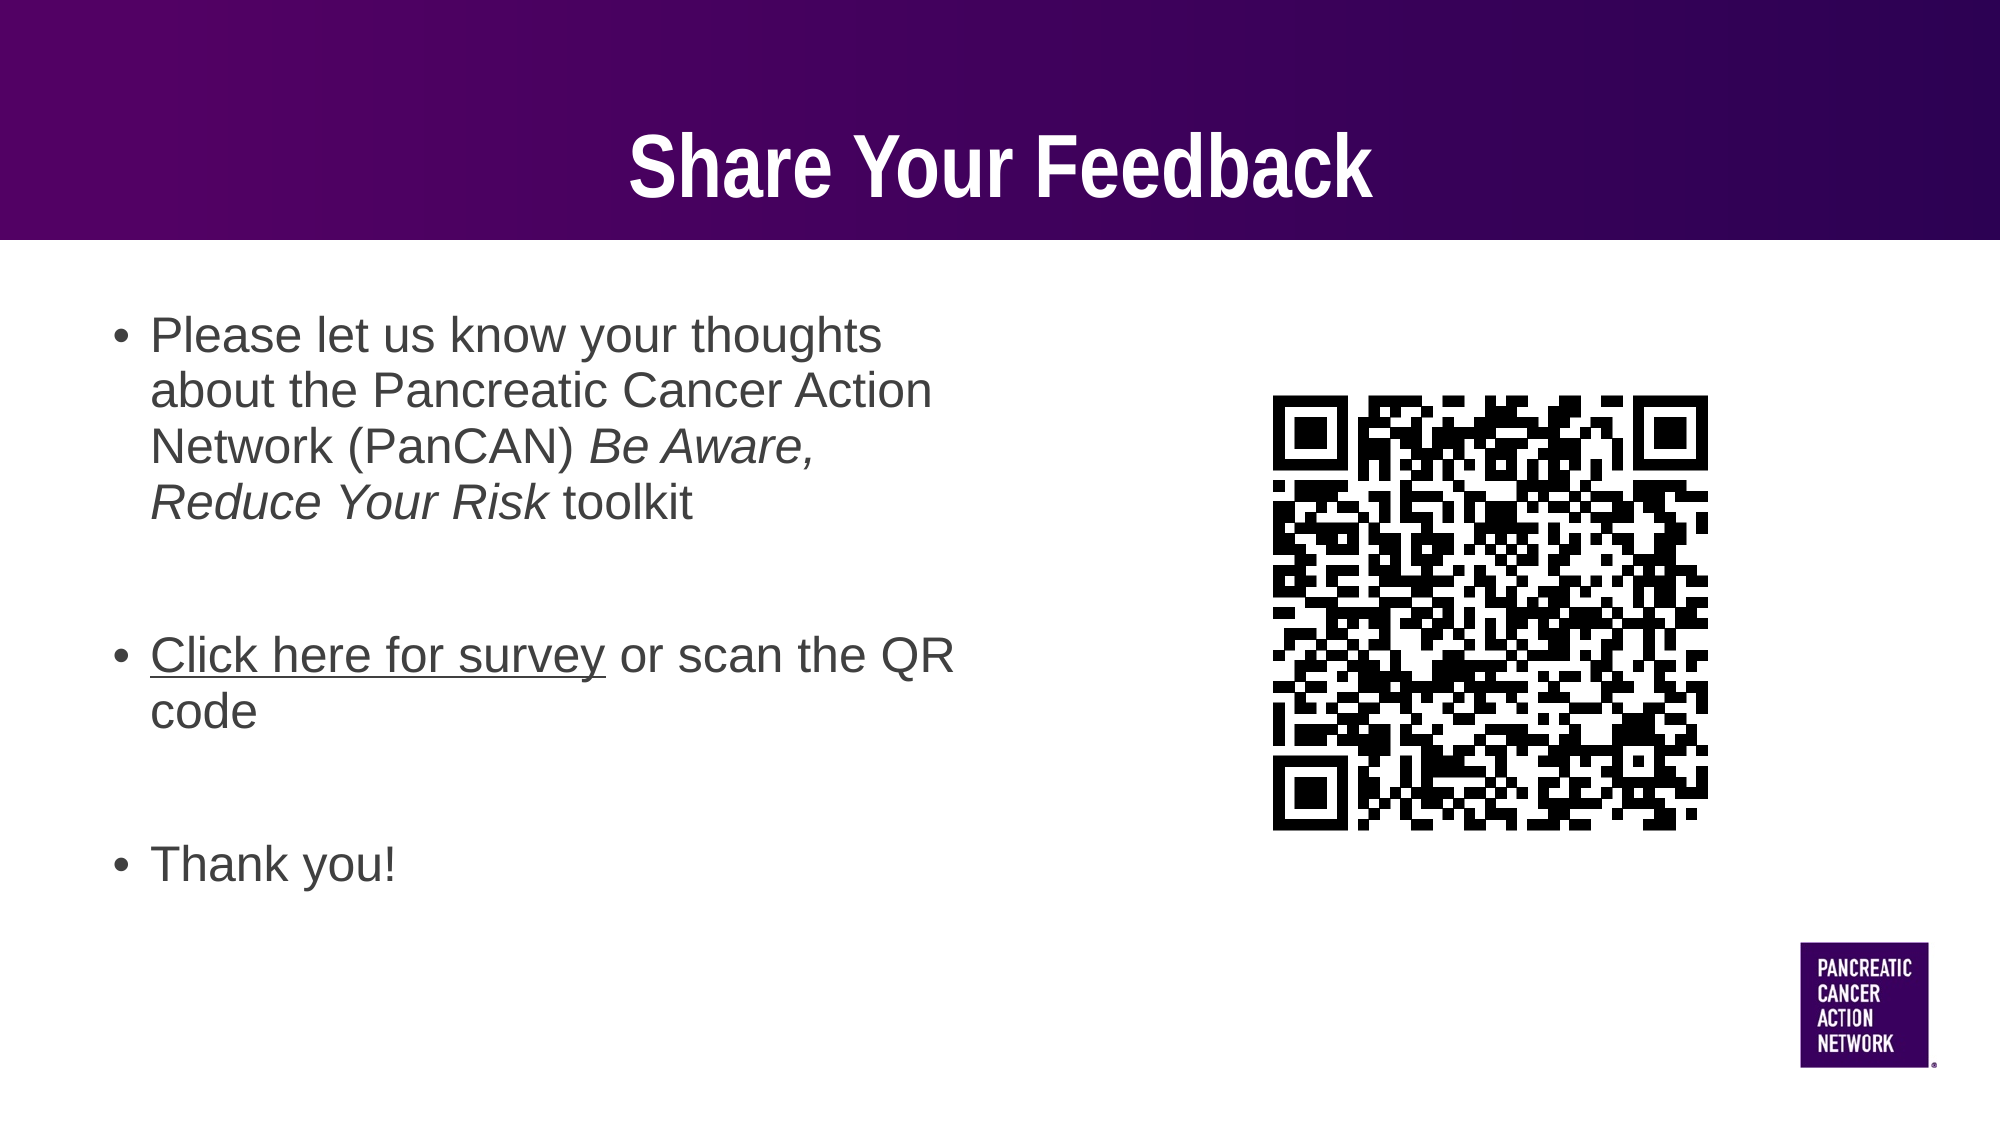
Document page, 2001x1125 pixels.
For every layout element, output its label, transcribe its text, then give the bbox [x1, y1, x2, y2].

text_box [1228, 350, 1753, 1093]
list Please let us know your thoughts about the Pancreatic Cancer Action Network (PanCAN) Be Aware, Reduce Your Risk toolkit Click here for survey or scan the QR code Thank you! [97, 299, 988, 1014]
picture [1800, 942, 1937, 1068]
title Share Your Feedback [97, 63, 1907, 222]
